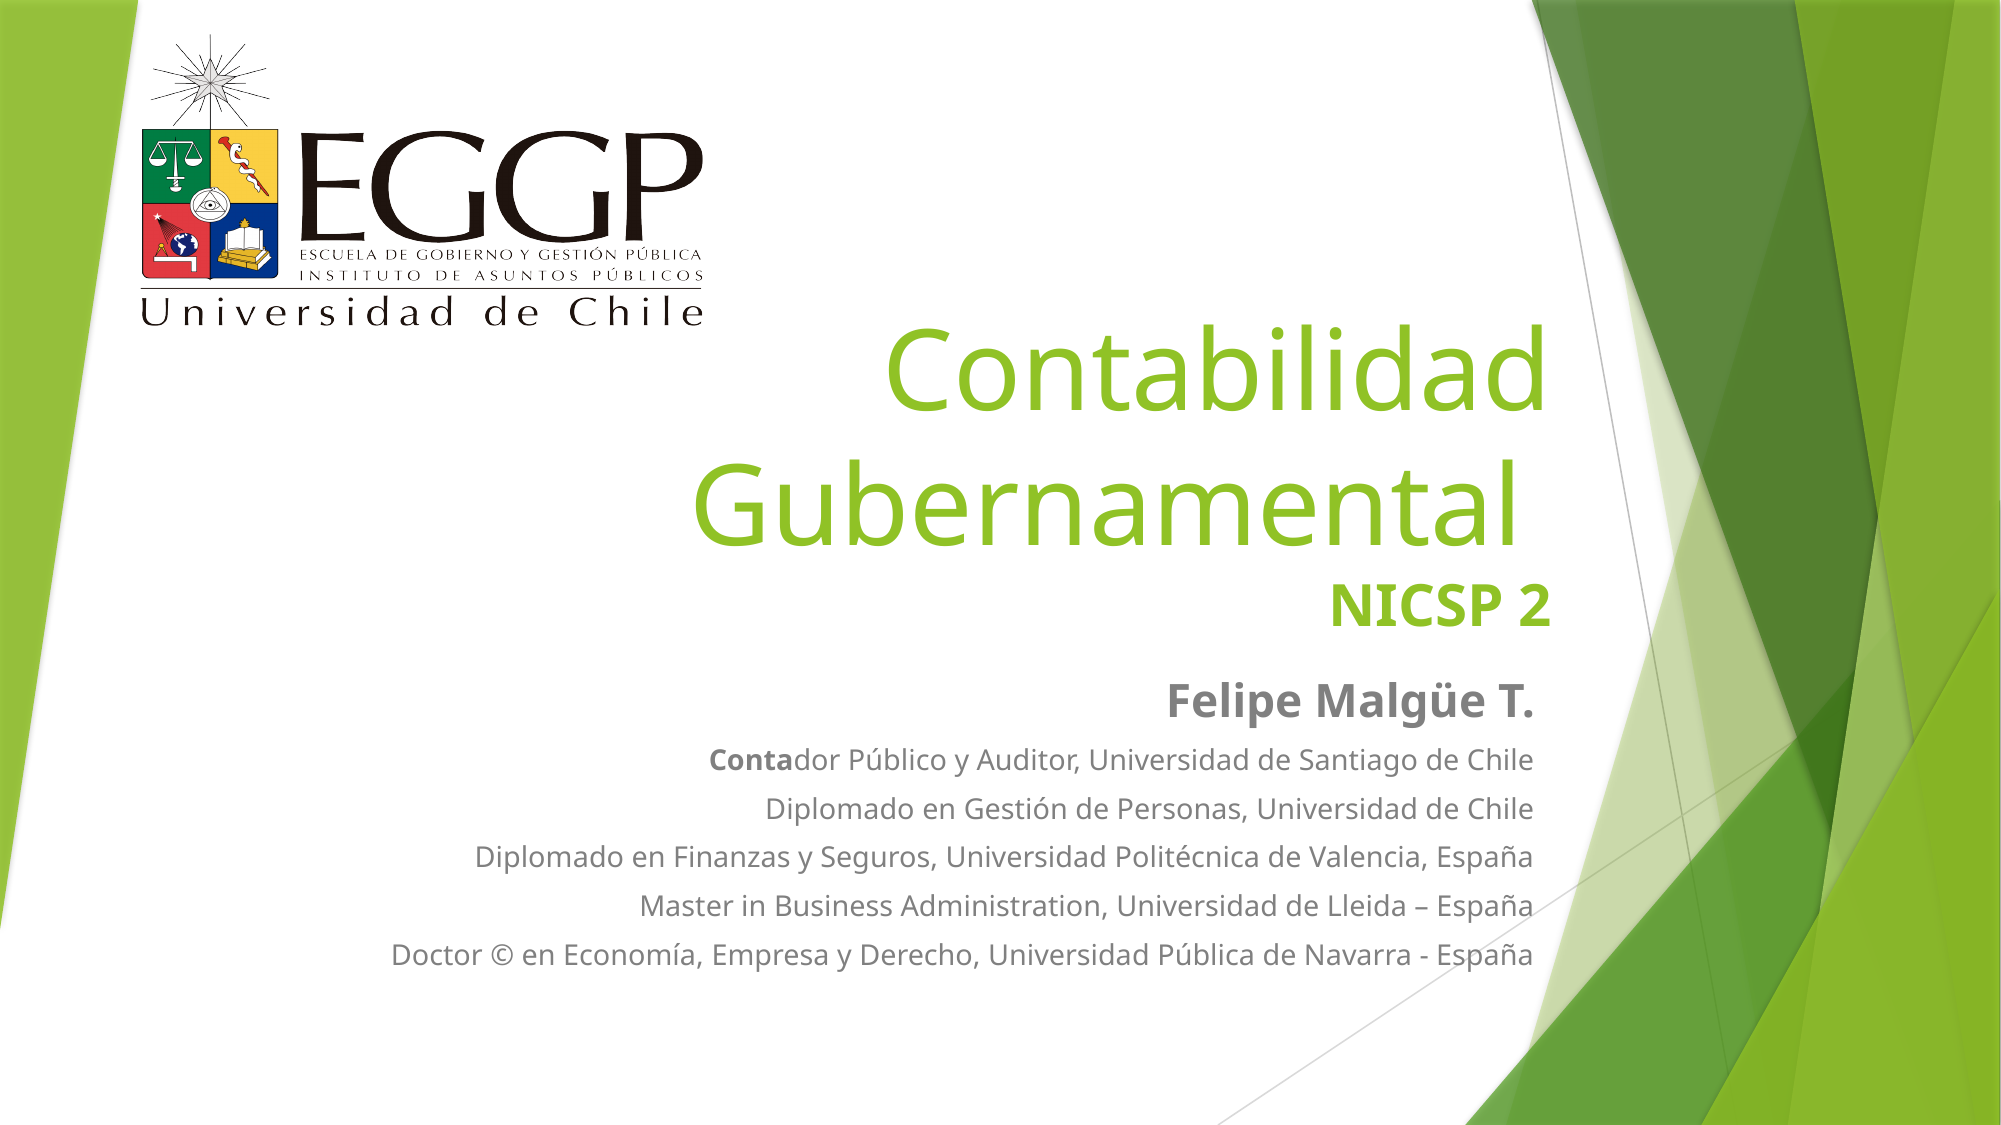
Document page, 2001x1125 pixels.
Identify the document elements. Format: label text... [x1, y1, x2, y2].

picture [112, 8, 730, 352]
title Contabilidad Gubernamental NICSP 2 [397, 582, 1568, 646]
text_box Felipe Malgüe T. Contador Público y Auditor, Universidad de Santiago de Chile Diplomado en Gestión de Personas, Universidad de Chile Diplomado en Finanzas y Seguros, Universidad Politécnica de Valencia, España Master in Business Administration, Universidad de Lleida – España Doctor © en Economía, Empresa y Derecho, Universidad Pública de Navarra - España [253, 664, 1550, 983]
